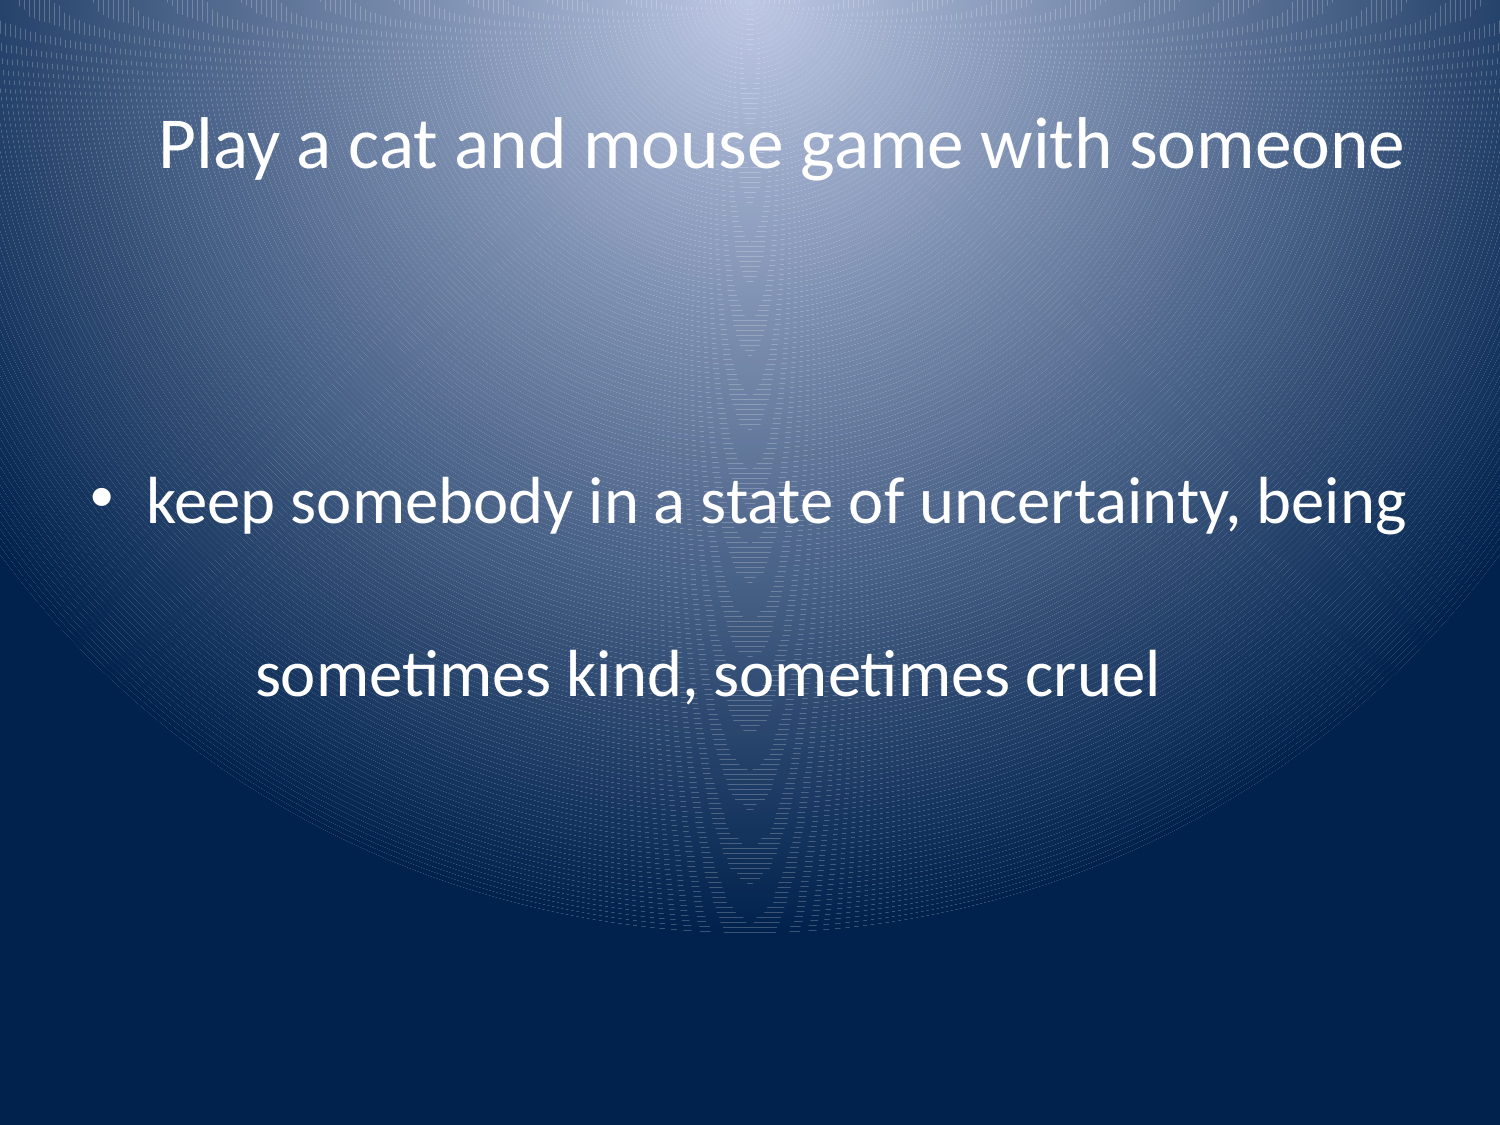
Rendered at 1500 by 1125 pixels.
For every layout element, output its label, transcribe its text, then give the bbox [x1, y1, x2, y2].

list keep somebody in a state of uncertainty, being sometimes kind, sometimes cruel [75, 262, 1425, 1005]
title Play a cat and mouse game with someone [75, 45, 1425, 233]
